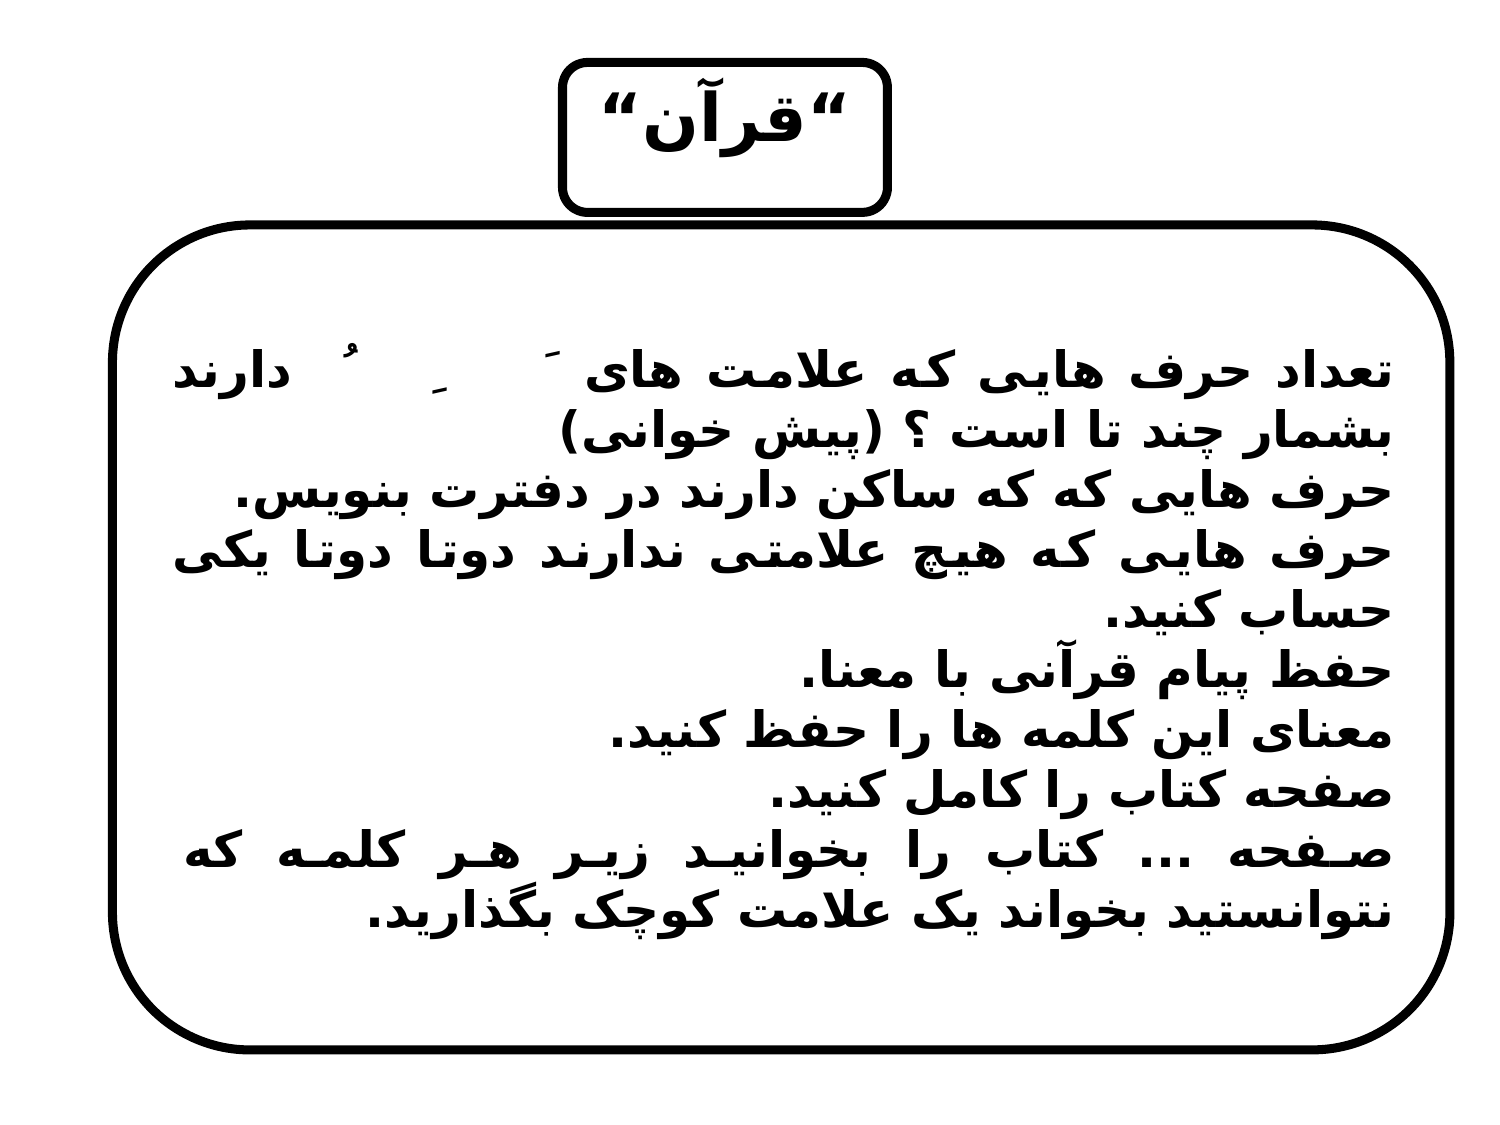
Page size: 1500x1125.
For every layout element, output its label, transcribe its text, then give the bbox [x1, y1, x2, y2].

text_box “قرآن“ [557, 57, 892, 217]
text_box تعداد حرف هایی که علامت های َ ِ ُ دارند بشمار چند تا است ؟ (پیش خوانی) حرف هایی که که ساکن دارند در دفترت بنویس. حرف هایی که هیچ علامتی ندارند دوتا دوتا یکی حساب کنید. حفظ پیام قرآنی با معنا. معنای این کلمه ها را حفظ کنید. صفحه کتاب را کامل کنید. صفحه ... کتاب را بخوانید زیر هر کلمه که نتوانستید بخواند یک علامت کوچک بگذارید. [107, 220, 1455, 1055]
